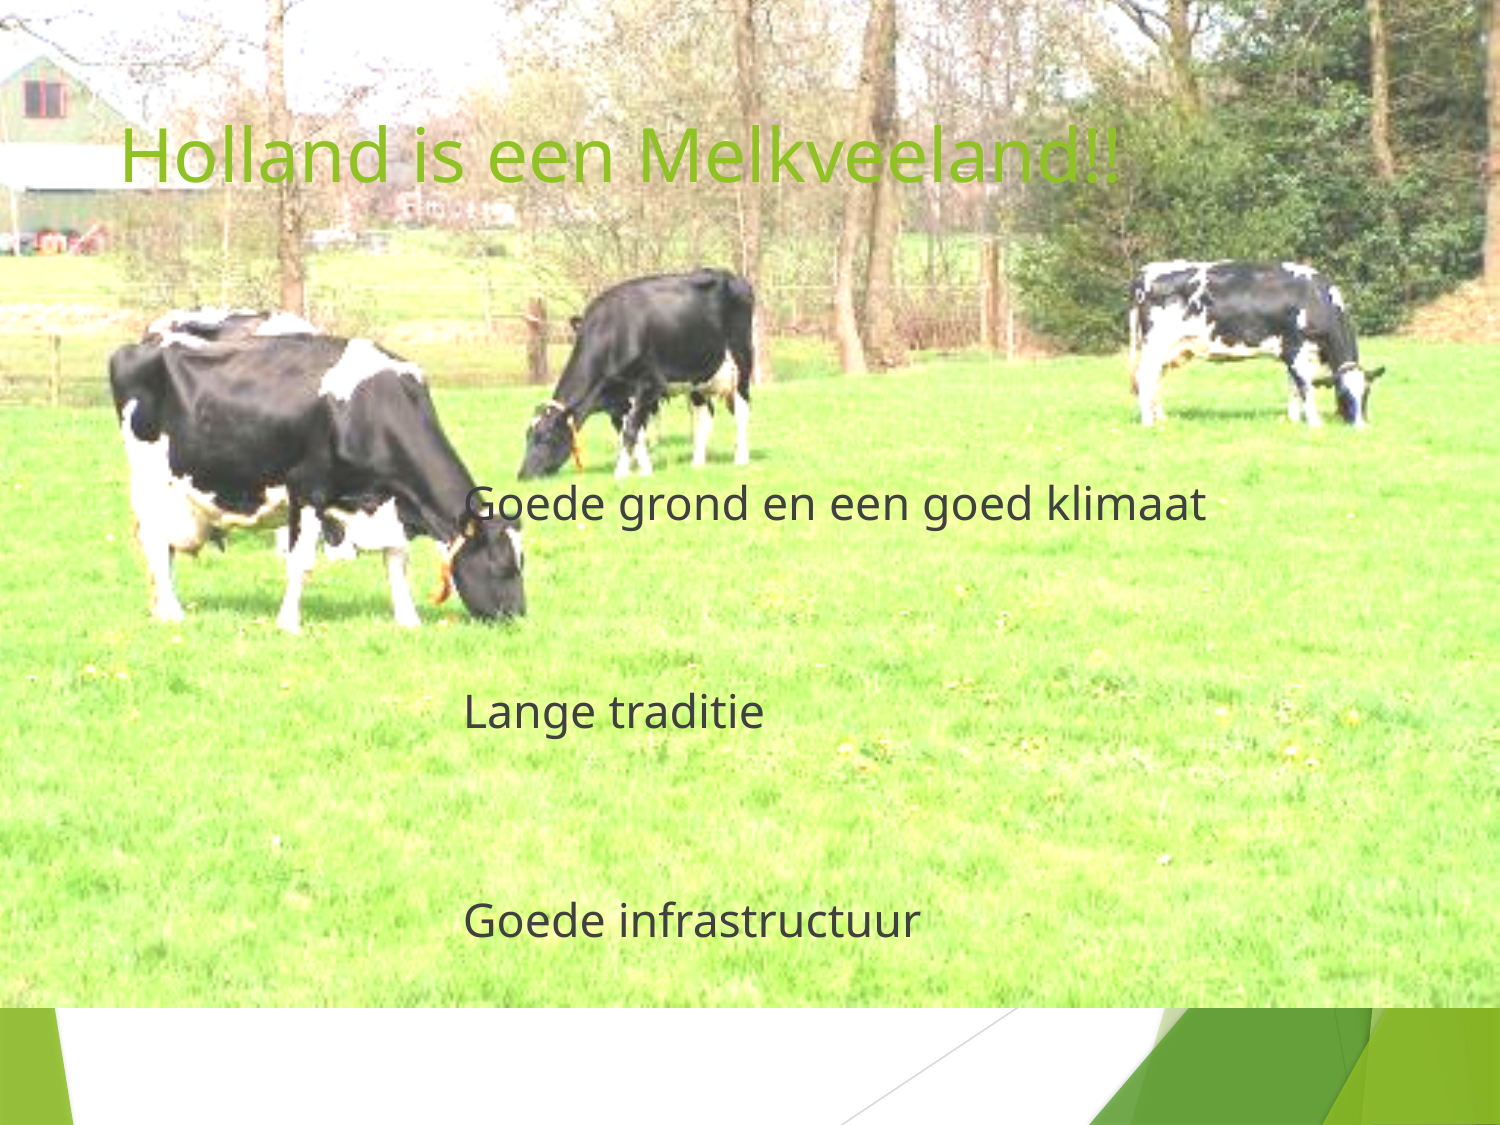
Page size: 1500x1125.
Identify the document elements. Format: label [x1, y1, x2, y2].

picture [0, 0, 1500, 1009]
